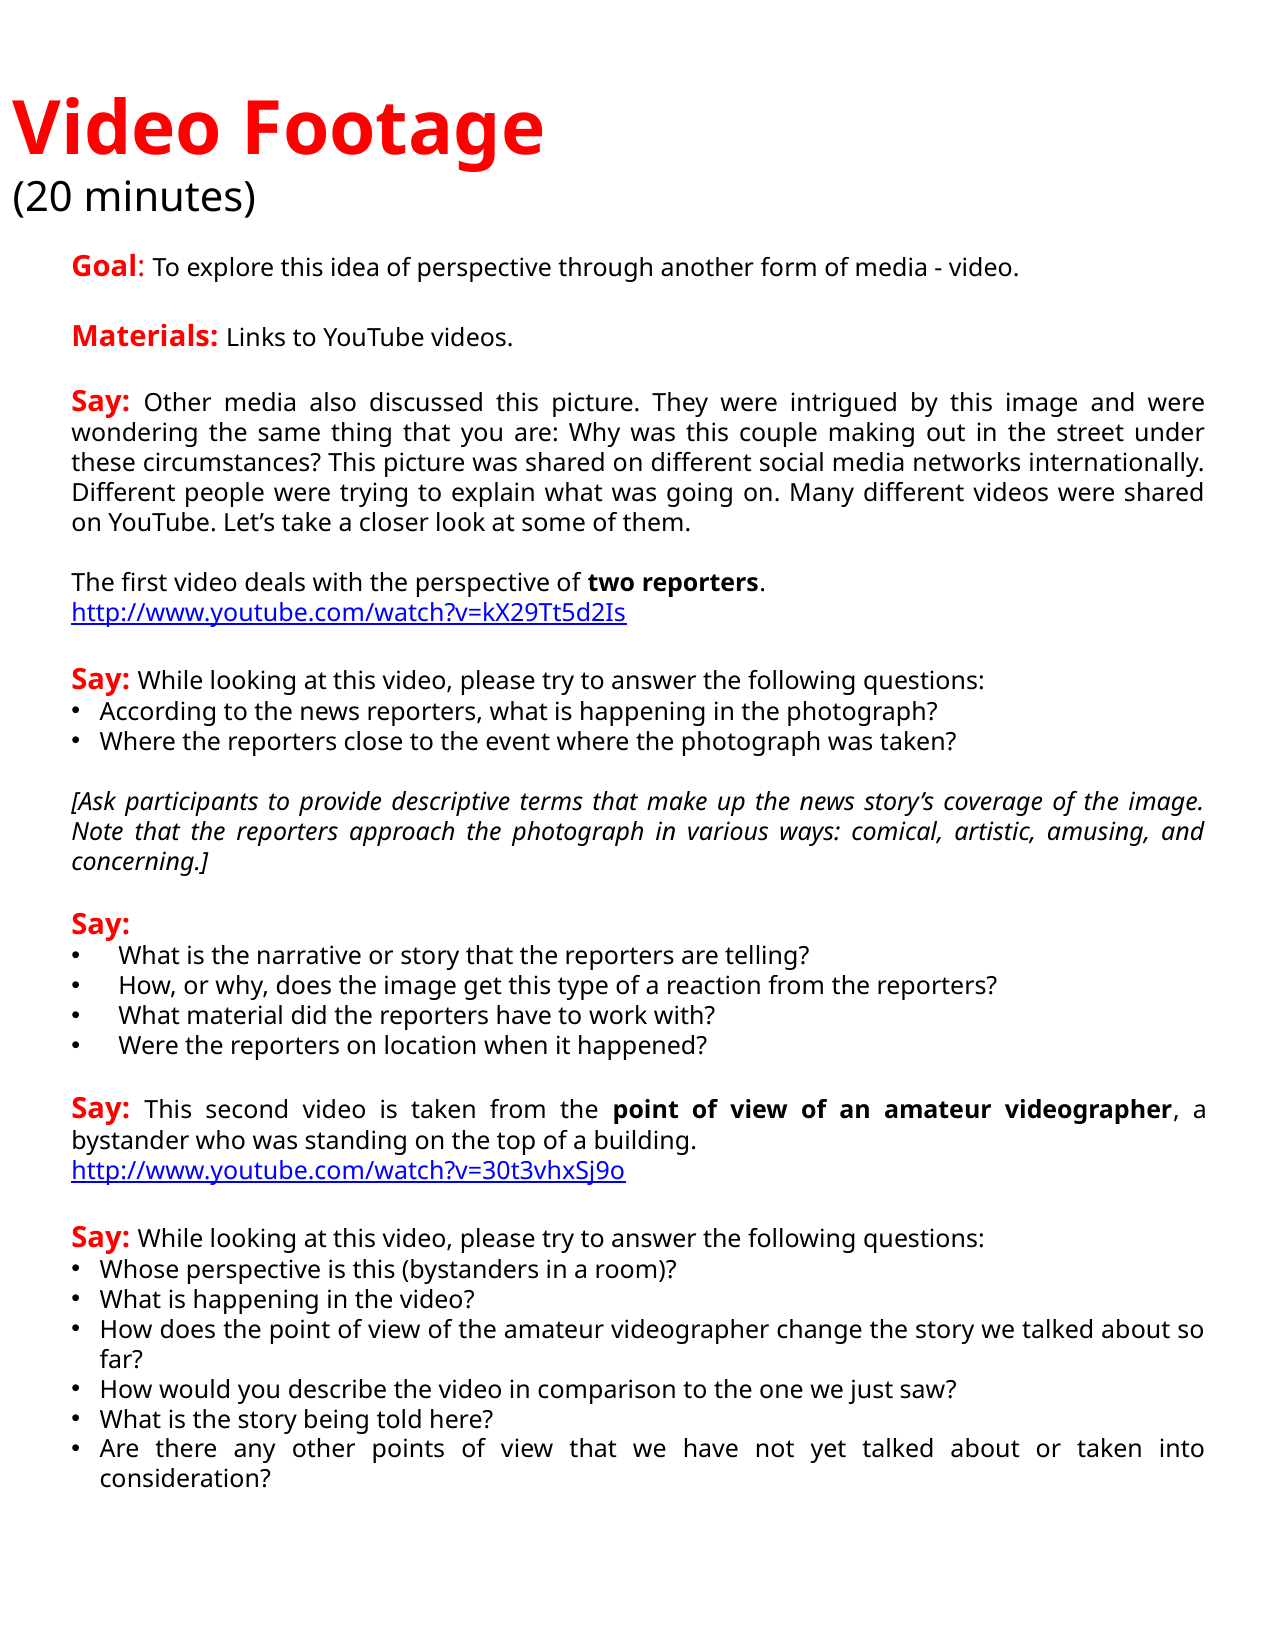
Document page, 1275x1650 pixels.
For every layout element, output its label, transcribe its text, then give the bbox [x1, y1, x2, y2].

text_box Video Footage (20 minutes) [0, 72, 561, 227]
text_box Goal: To explore this idea of perspective through another form of media - video. Materials: Links to YouTube videos. Say: Other media also discussed this picture. They were intrigued by this image and were wondering the same thing that you are: Why was this couple making out in the street under these circumstances? This picture was shared on different social media networks internationally. Different people were trying to explain what was going on. Many different videos were shared on YouTube. Let’s take a closer look at some of them. The first video deals with the perspective of two reporters. http://www.youtube.com/watch?v=kX29Tt5d2Is Say: While looking at this video, please try to answer the following questions: According to the news reporters, what is happening in the photograph? Where the reporters close to the event where the photograph was taken? [Ask participants to provide descriptive terms that make up the news story’s coverage of the image. Note that the reporters approach the photograph in various ways: comical, artistic, amusing, and concerning.] Say: What is the narrative or story that the reporters are telling? How, or why, does the image get this type of a reaction from the reporters? What material did the reporters have to work with? Were the reporters on location when it happened? Say: This second video is taken from the point of view of an amateur videographer, a bystander who was standing on the top of a building. http://www.youtube.com/watch?v=30t3vhxSj9o Say: While looking at this video, please try to answer the following questions: Whose perspective is this (bystanders in a room)? What is happening in the video? How does the point of view of the amateur videographer change the story we talked about so far? How would you describe the video in comparison to the one we just saw? What is the story being told here? Are there any other points of view that we have not yet talked about or taken into consideration? [56, 239, 1222, 1501]
